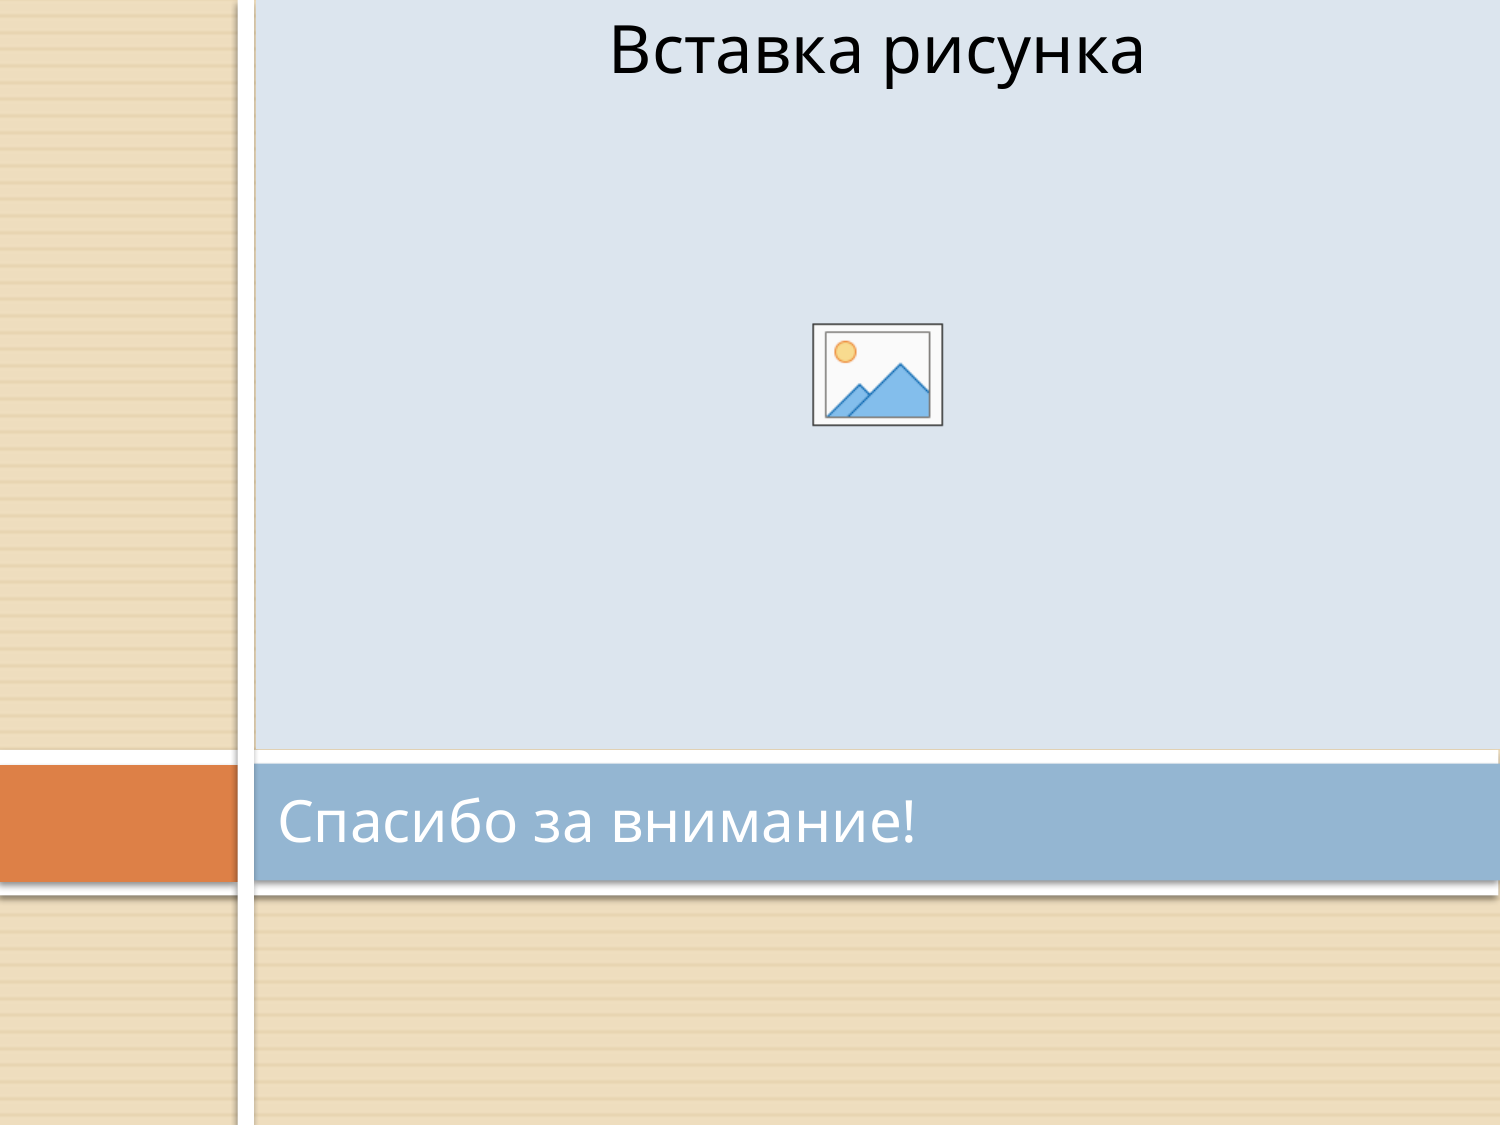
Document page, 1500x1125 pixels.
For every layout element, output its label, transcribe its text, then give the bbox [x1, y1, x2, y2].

title Спасибо за внимание! [262, 762, 1463, 875]
picture [255, 0, 1500, 750]
